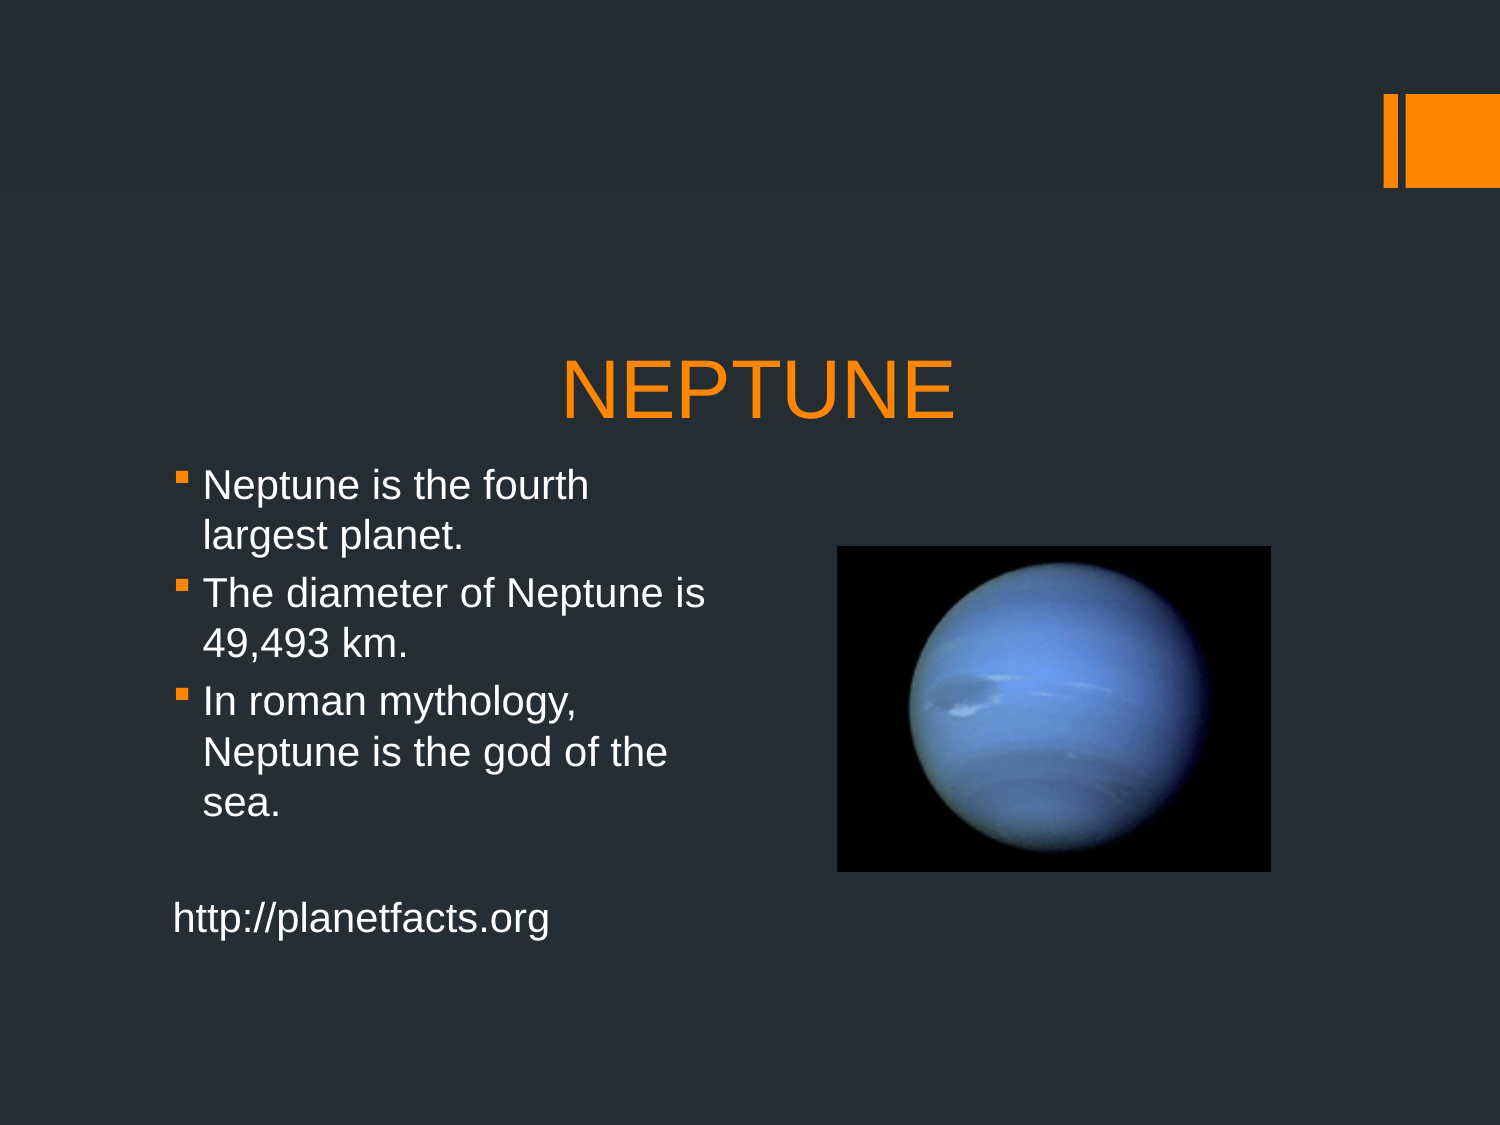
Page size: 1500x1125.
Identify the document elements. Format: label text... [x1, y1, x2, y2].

title NEPTUNE [150, 253, 1350, 443]
list Neptune is the fourth largest planet. The diameter of Neptune is 49,493 km. In roman mythology, Neptune is the god of the sea. http://planetfacts.org [150, 450, 735, 1040]
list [836, 546, 1271, 872]
